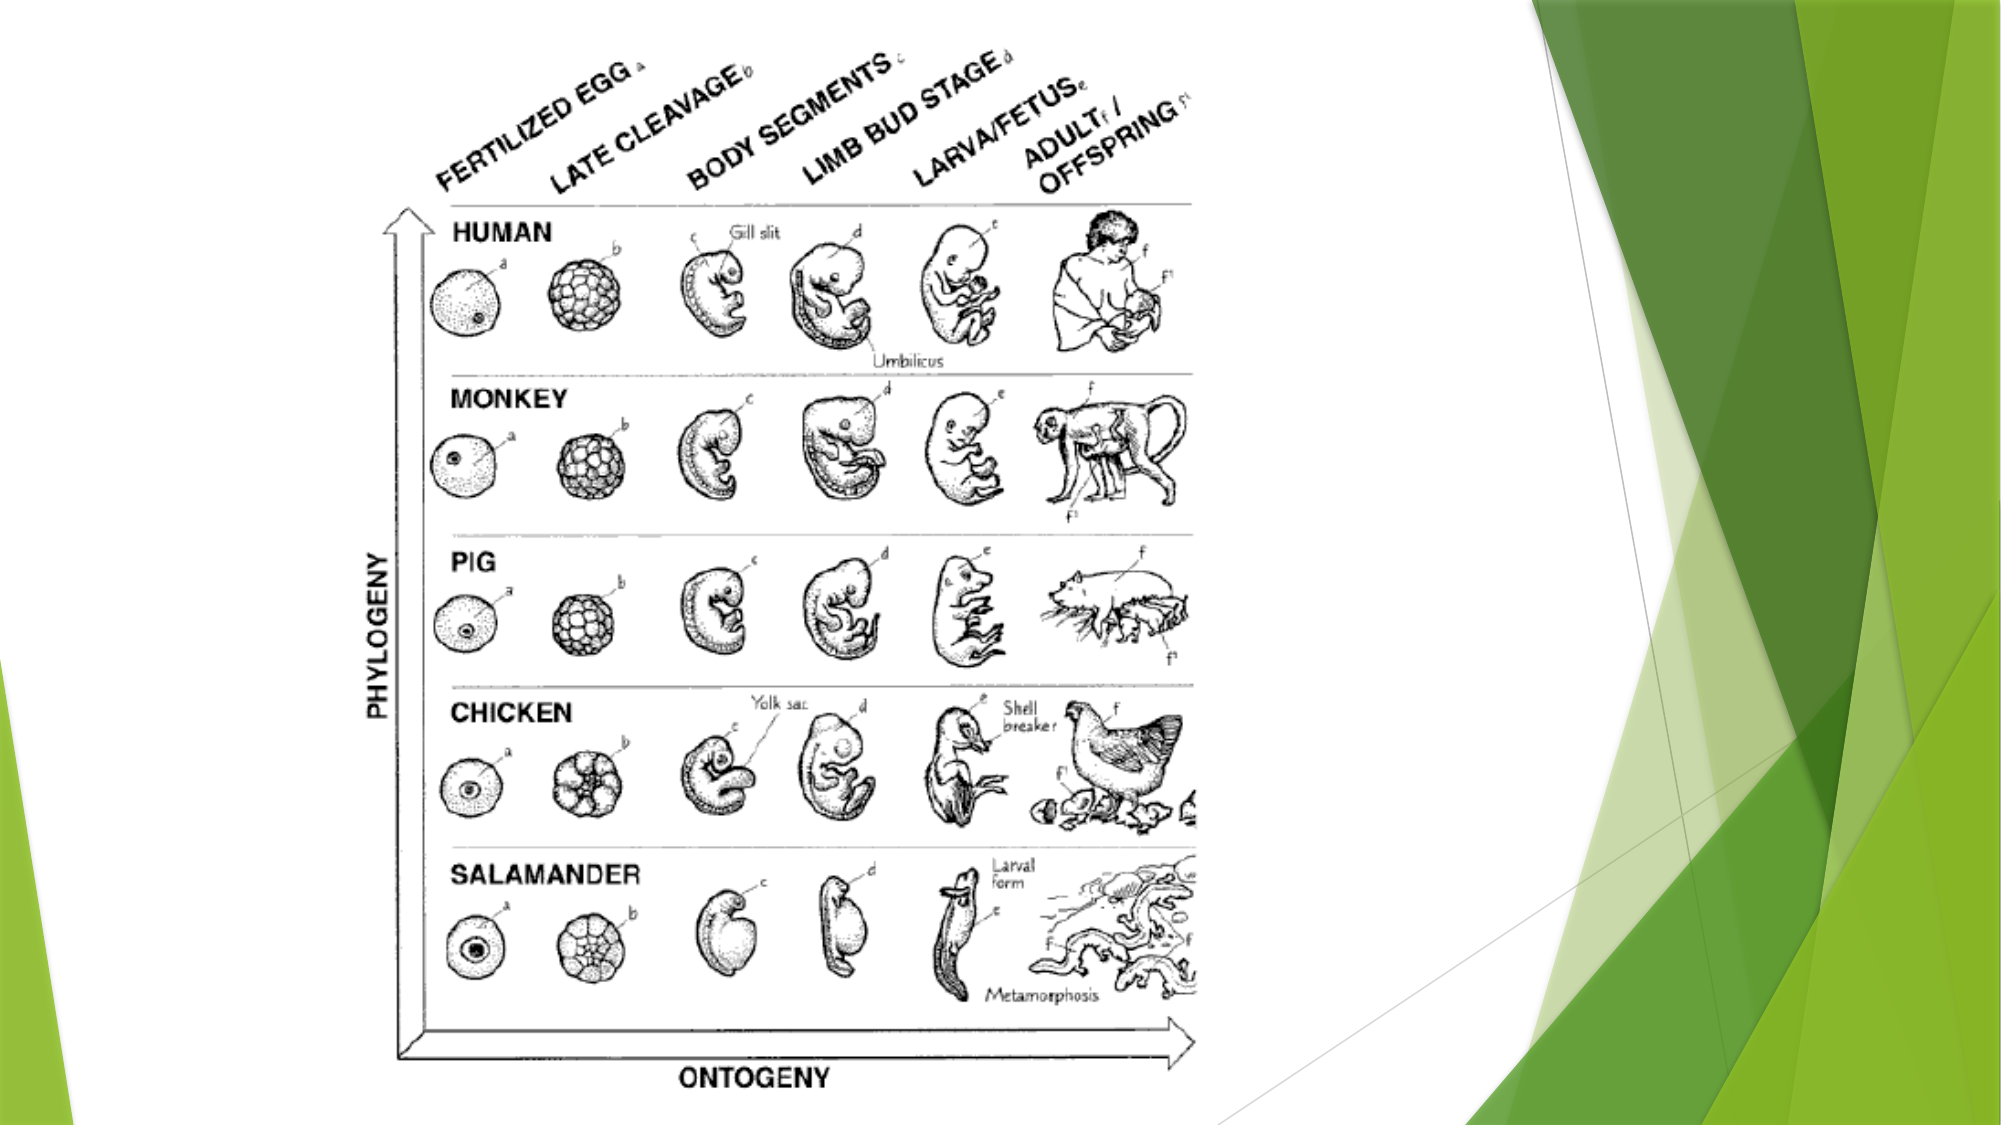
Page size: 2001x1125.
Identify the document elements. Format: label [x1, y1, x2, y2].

picture [327, 0, 1226, 1100]
